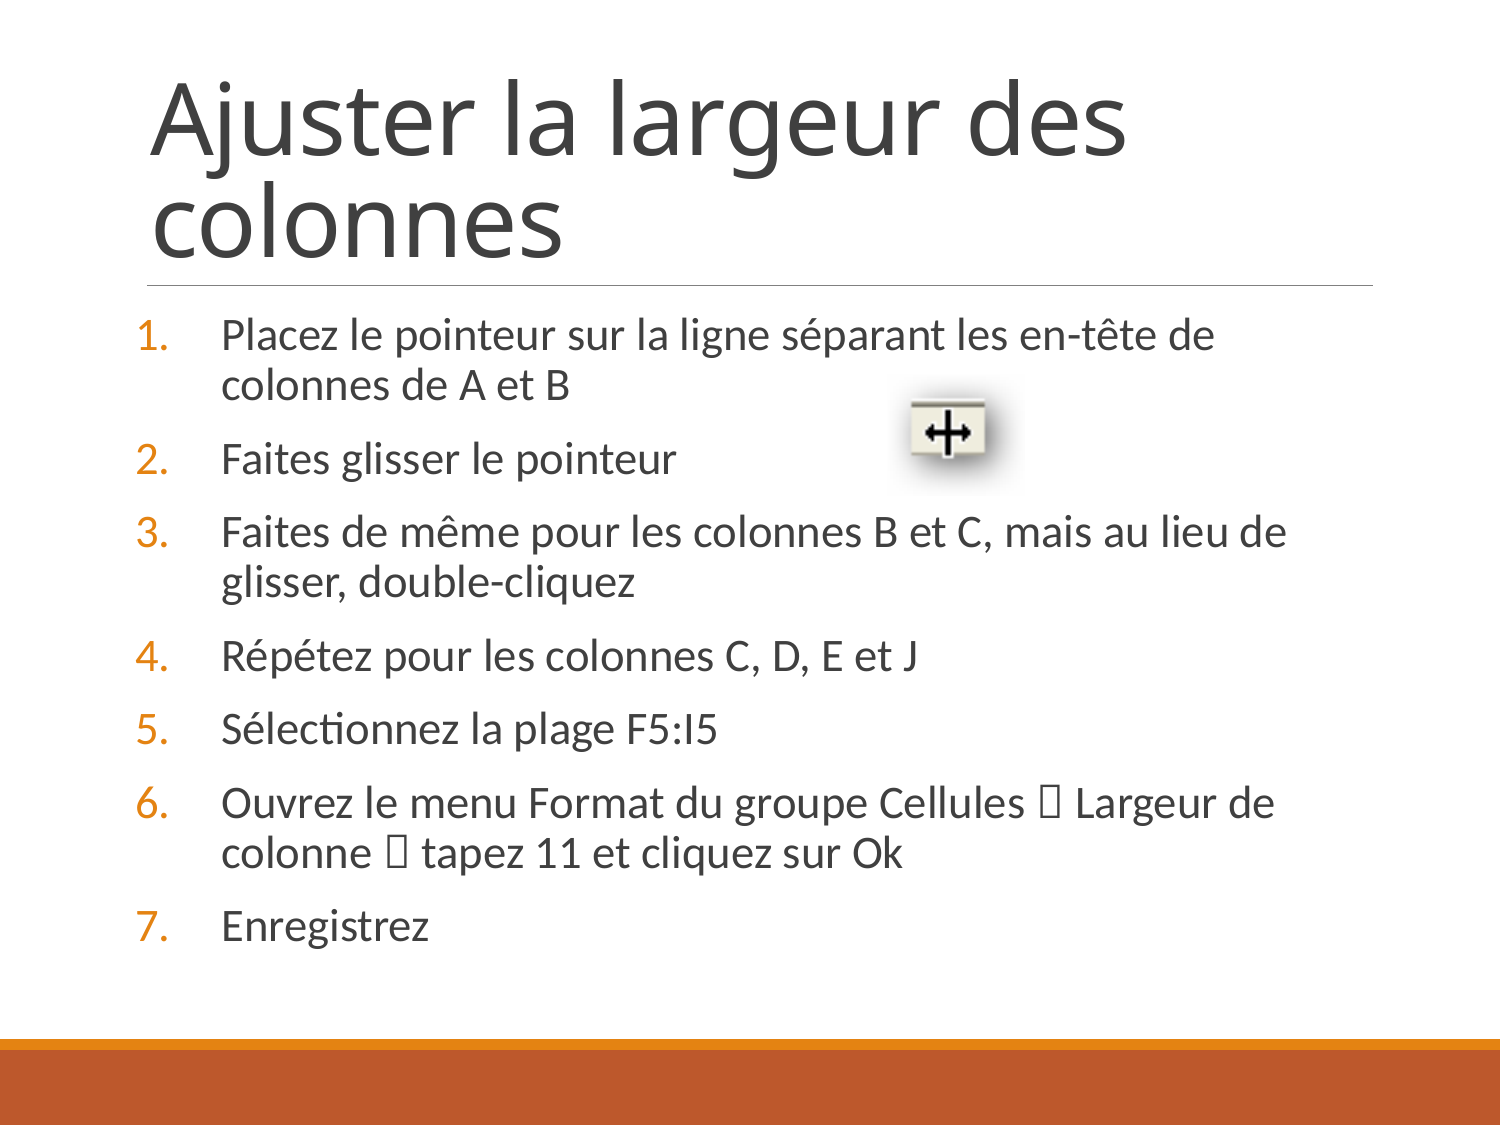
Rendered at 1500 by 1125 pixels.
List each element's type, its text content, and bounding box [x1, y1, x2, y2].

list Placez le pointeur sur la ligne séparant les en-tête de colonnes de A et B Faites glisser le pointeur Faites de même pour les colonnes B et C, mais au lieu de glisser, double-cliquez Répétez pour les colonnes C, D, E et J Sélectionnez la plage F5:I5 Ouvrez le menu Format du groupe Cellules  Largeur de colonne  tapez 11 et cliquez sur Ok Enregistrez [135, 302, 1373, 963]
picture [886, 374, 1026, 497]
title Ajuster la largeur des colonnes [135, 47, 1373, 285]
